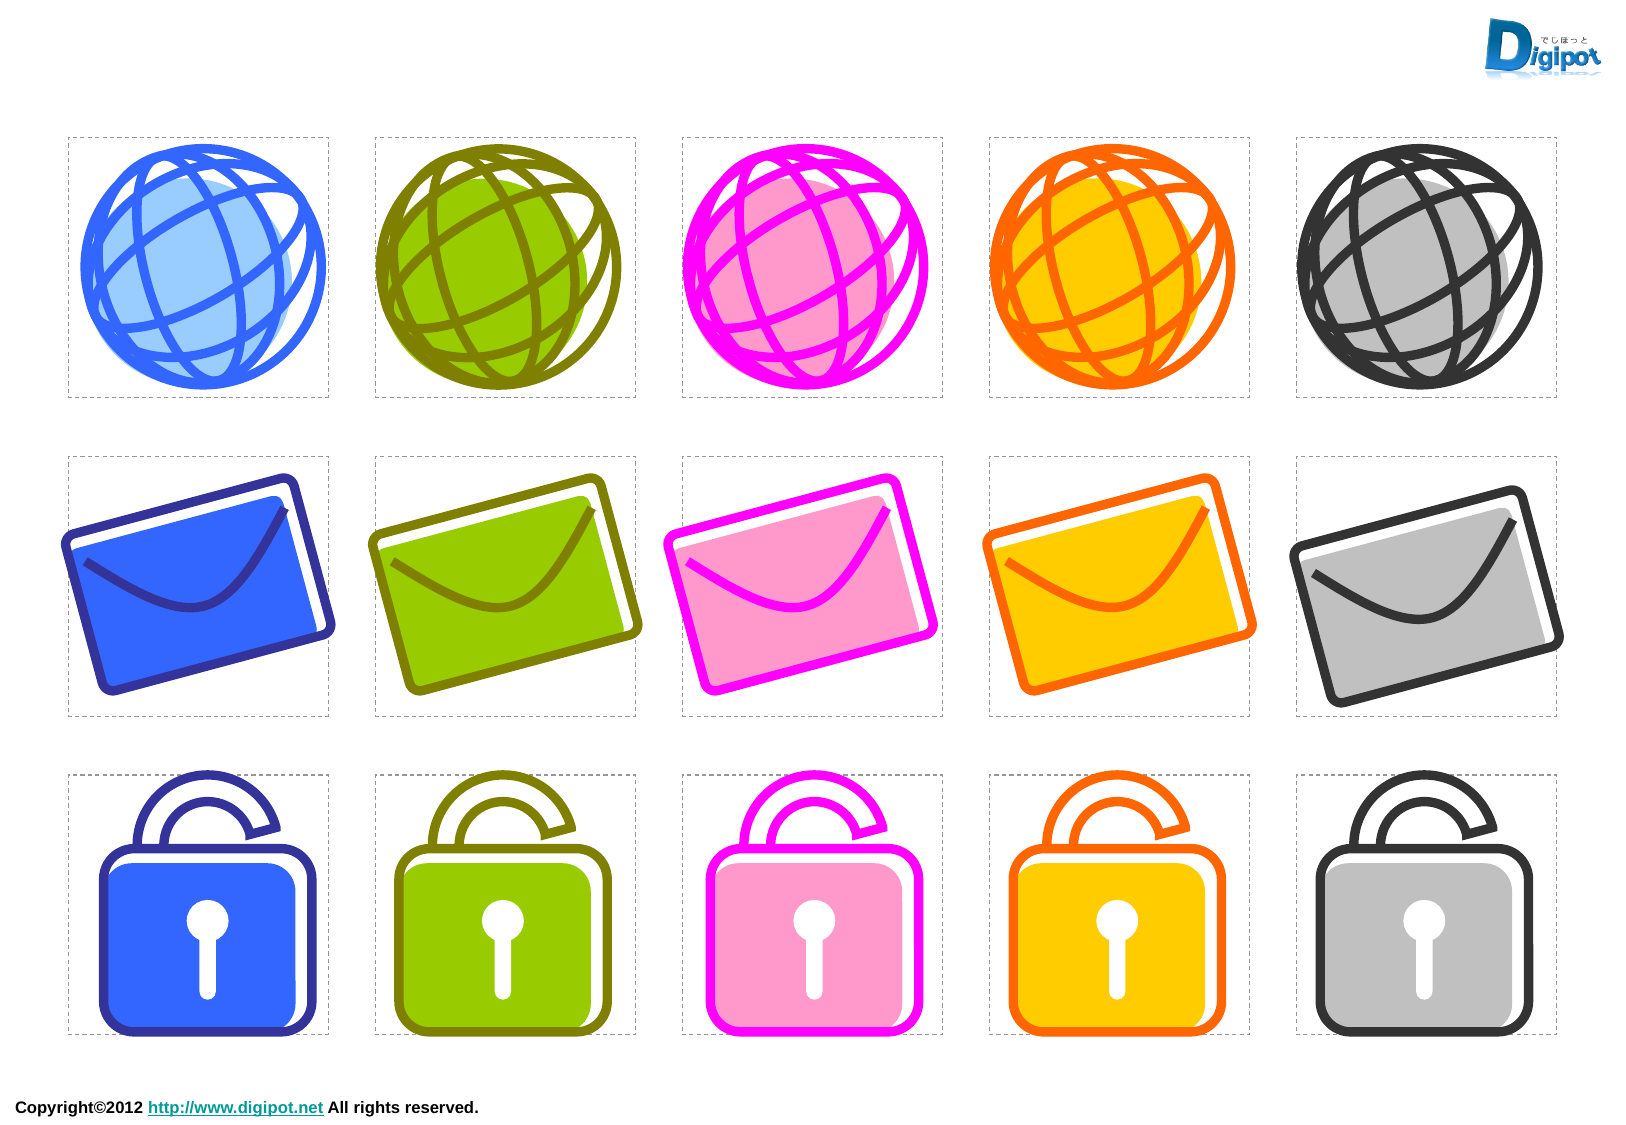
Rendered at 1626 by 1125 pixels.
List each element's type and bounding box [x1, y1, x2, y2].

text_box [682, 148, 924, 386]
text_box [710, 774, 919, 1034]
text_box [398, 774, 608, 1034]
text_box [1001, 503, 1238, 668]
text_box [682, 503, 919, 666]
text_box [1013, 774, 1222, 1034]
picture [1485, 18, 1602, 82]
text_box [375, 148, 617, 386]
text_box [103, 774, 312, 1034]
text_box [1296, 148, 1538, 386]
text_box [1308, 515, 1545, 680]
text_box [387, 503, 624, 666]
text_box [80, 503, 317, 666]
text_box [989, 148, 1231, 386]
text_box [80, 148, 322, 386]
text_box [1320, 774, 1529, 1034]
